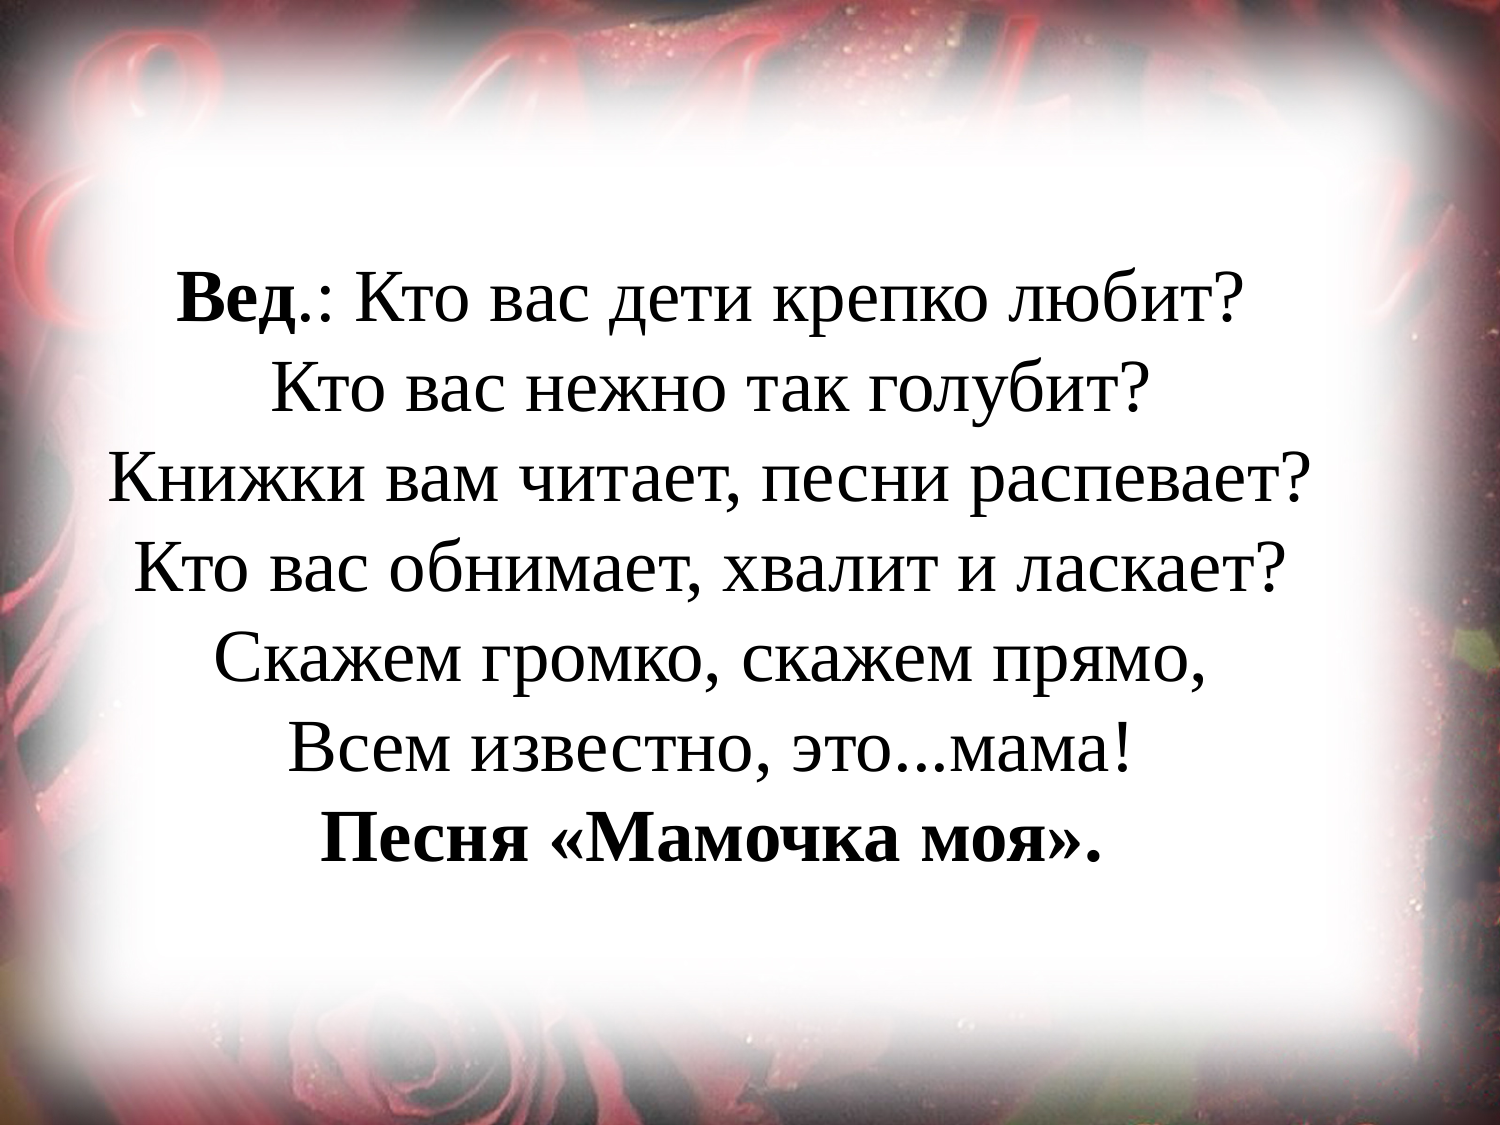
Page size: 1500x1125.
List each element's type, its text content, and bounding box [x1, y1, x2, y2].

picture [0, 0, 1500, 1125]
text_box Вед.: Кто вас дети крепко любит? Кто вас нежно так голубит? Книжки вам читает, песни распевает? Кто вас обнимает, хвалит и ласкает? Скажем громко, скажем прямо, Всем известно, это...мама! Песня «Мамочка моя». [0, 239, 1424, 884]
